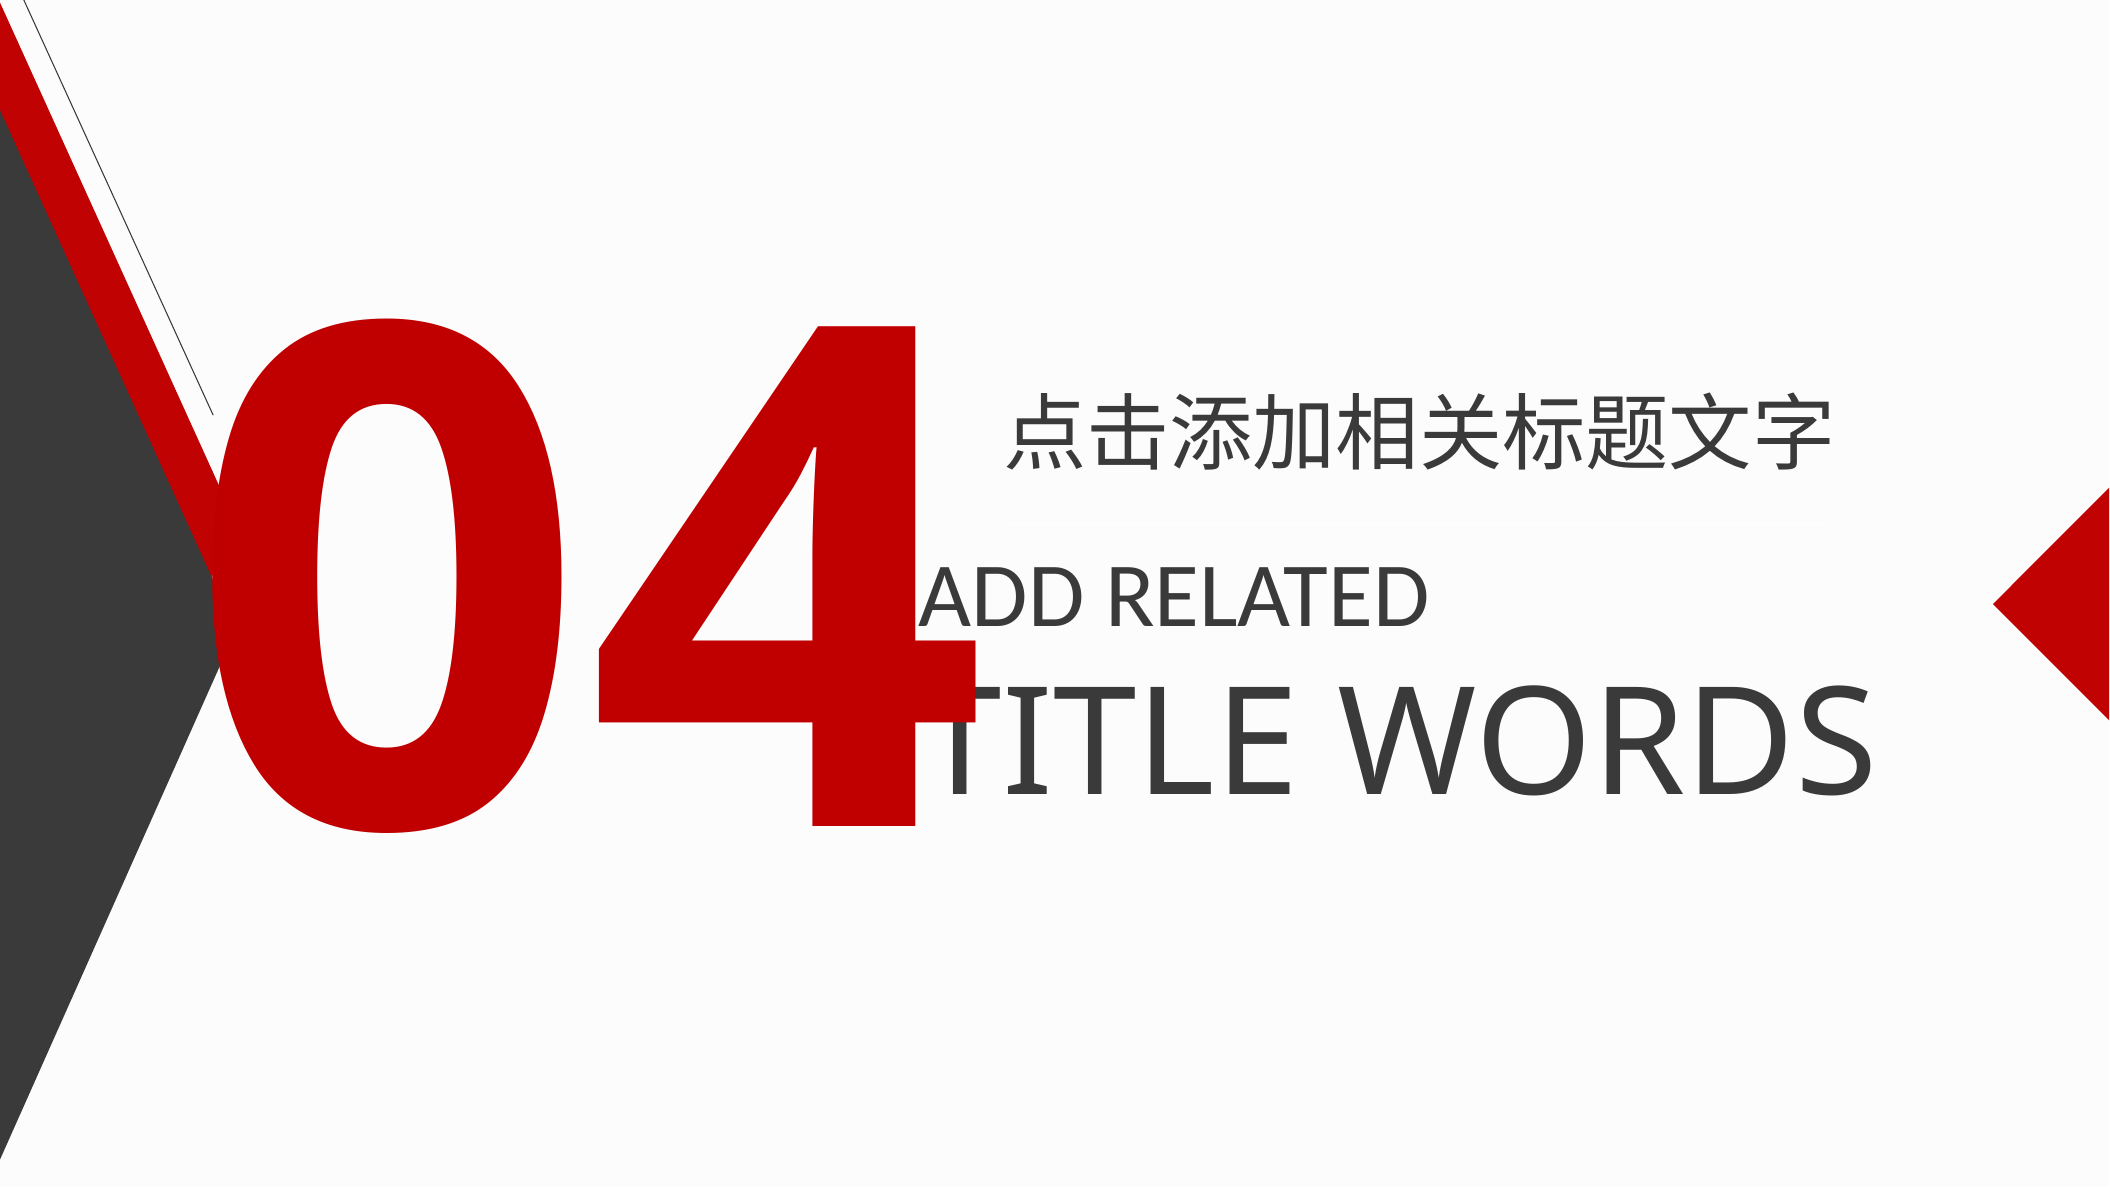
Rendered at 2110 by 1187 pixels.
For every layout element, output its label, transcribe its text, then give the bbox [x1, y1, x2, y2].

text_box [0, 110, 327, 302]
text_box [89, 302, 143, 420]
text_box [0, 302, 143, 1163]
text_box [983, 372, 1856, 836]
text_box [1991, 485, 2110, 723]
text_box 04 [143, 119, 1033, 974]
text_box [0, 0, 50, 110]
